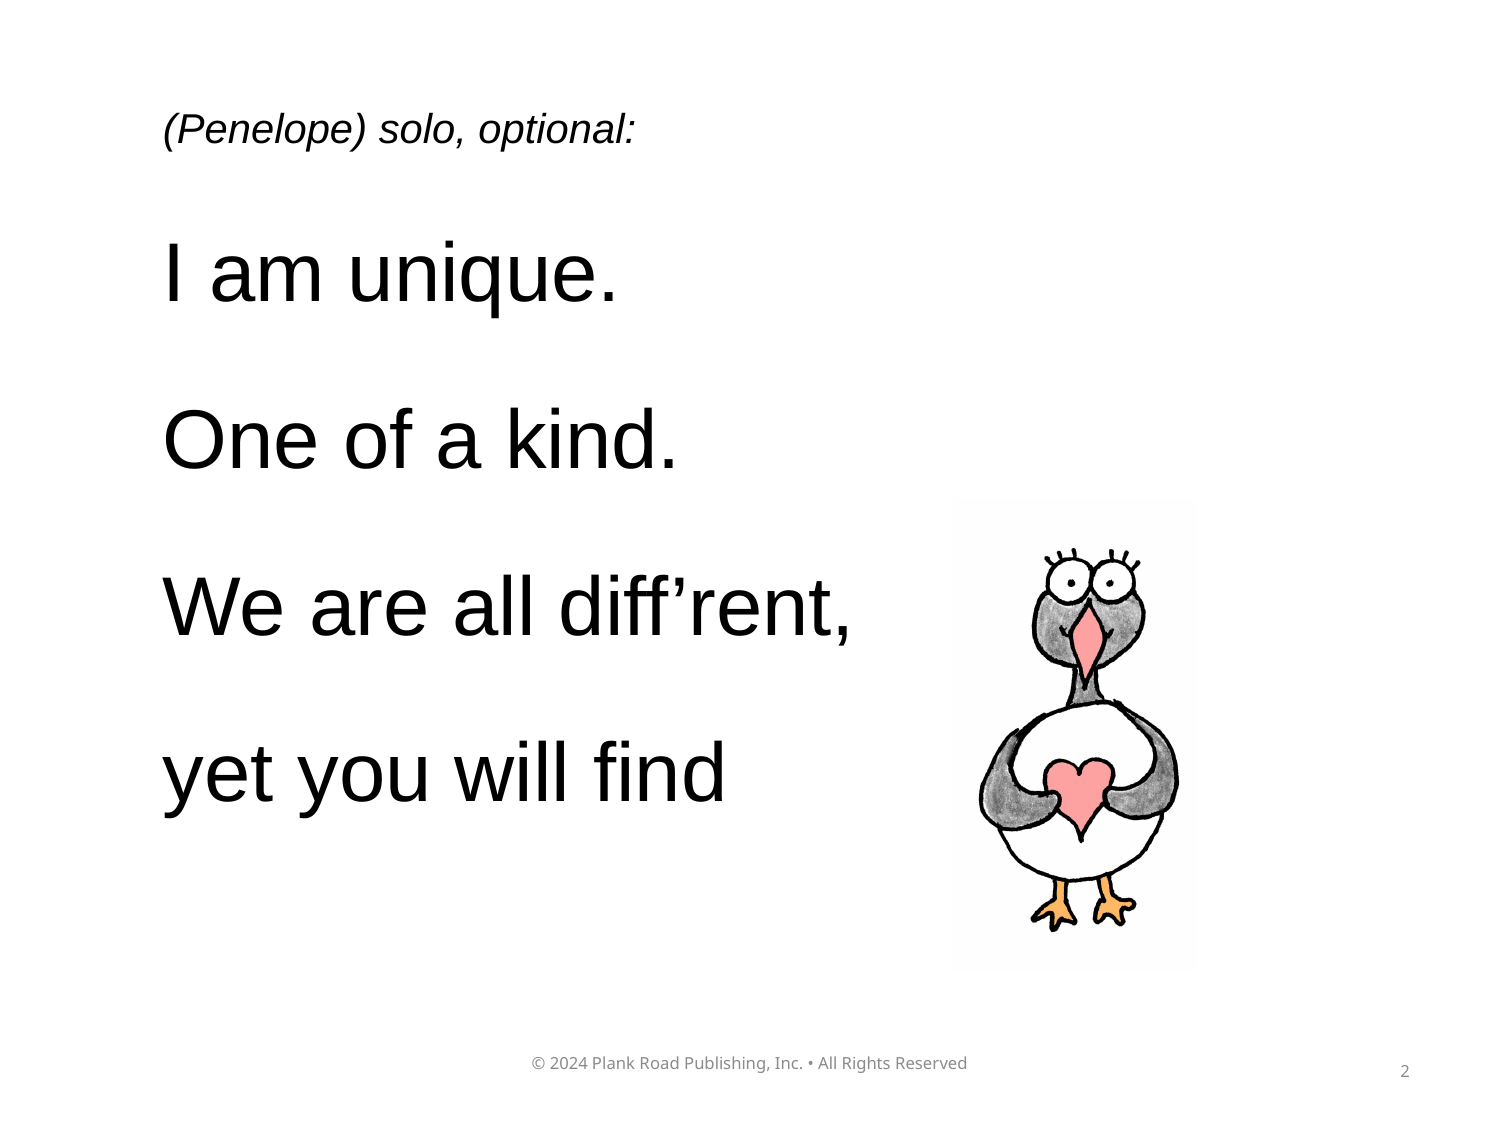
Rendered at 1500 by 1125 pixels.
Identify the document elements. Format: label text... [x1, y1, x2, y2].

list (Penelope) solo, optional: I am unique. One of a kind. We are all diff’rent, yet you will find [148, 69, 1425, 1014]
picture [953, 498, 1197, 972]
slide_number 2 [1074, 1042, 1425, 1103]
